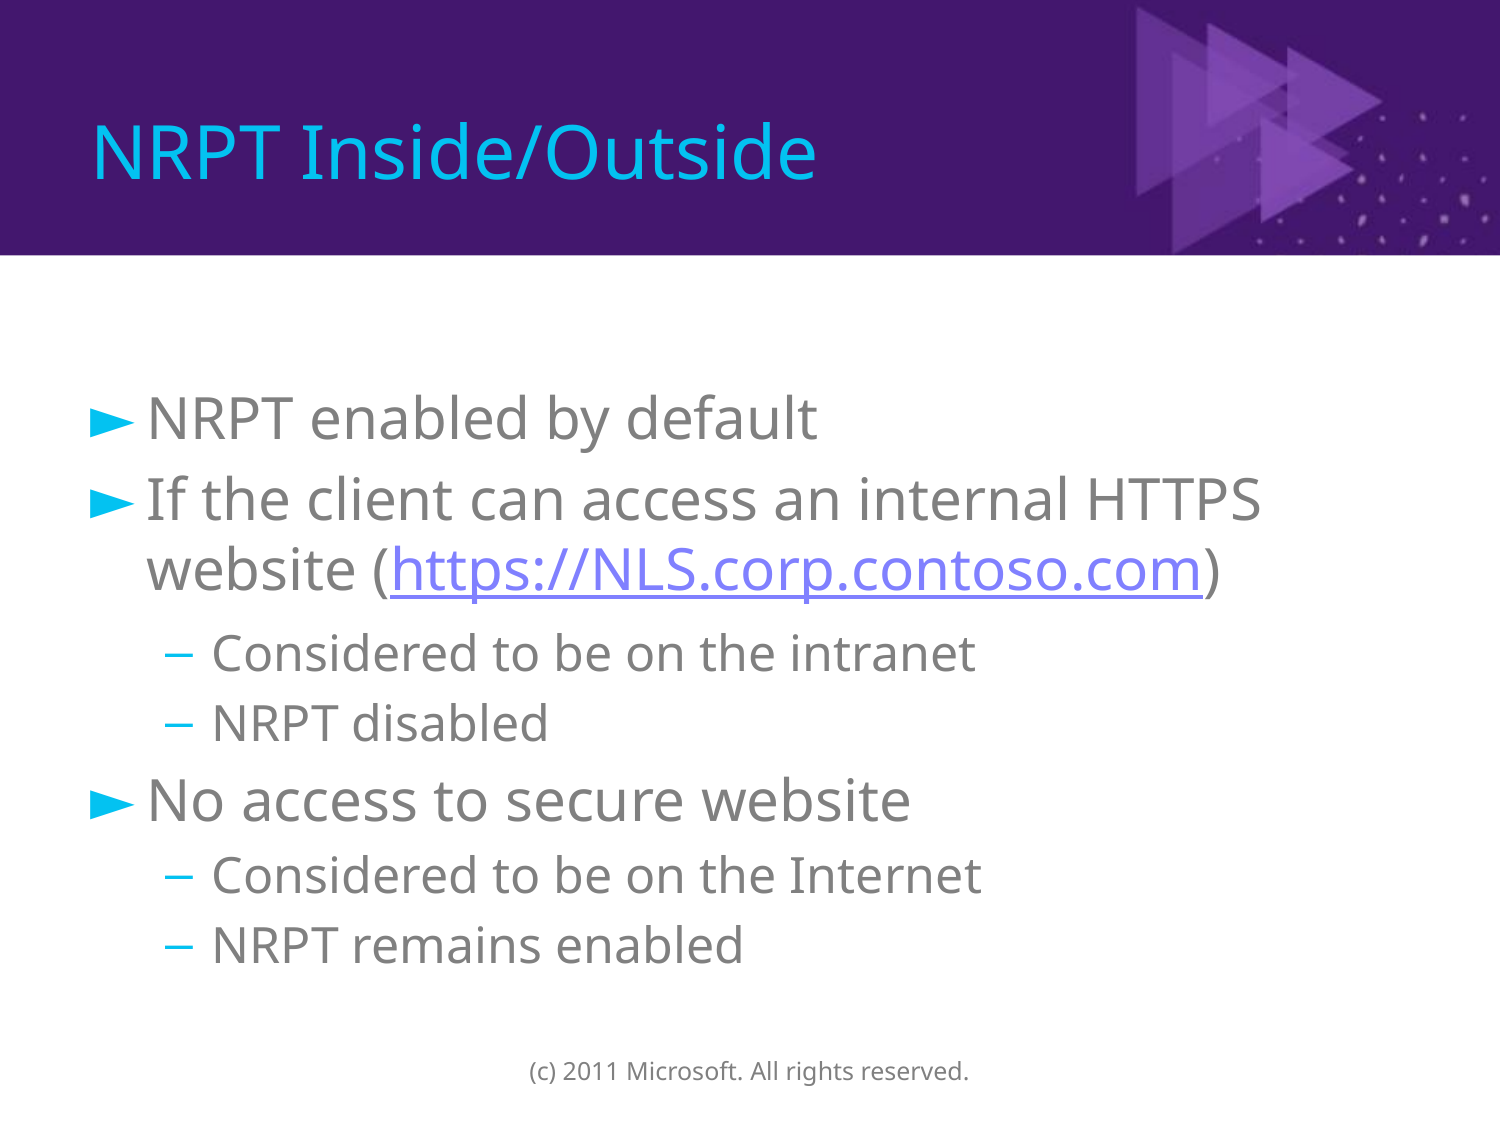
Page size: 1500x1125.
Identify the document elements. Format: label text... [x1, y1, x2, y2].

list NRPT enabled by default If the client can access an internal HTTPS website (https://NLS.corp.contoso.com) Considered to be on the intranet NRPT disabled No access to secure website Considered to be on the Internet NRPT remains enabled [75, 373, 1425, 1005]
picture [0, 0, 1500, 255]
title NRPT Inside/Outside [75, 56, 1425, 244]
footer (c) 2011 Microsoft. All rights reserved. [512, 1042, 988, 1103]
